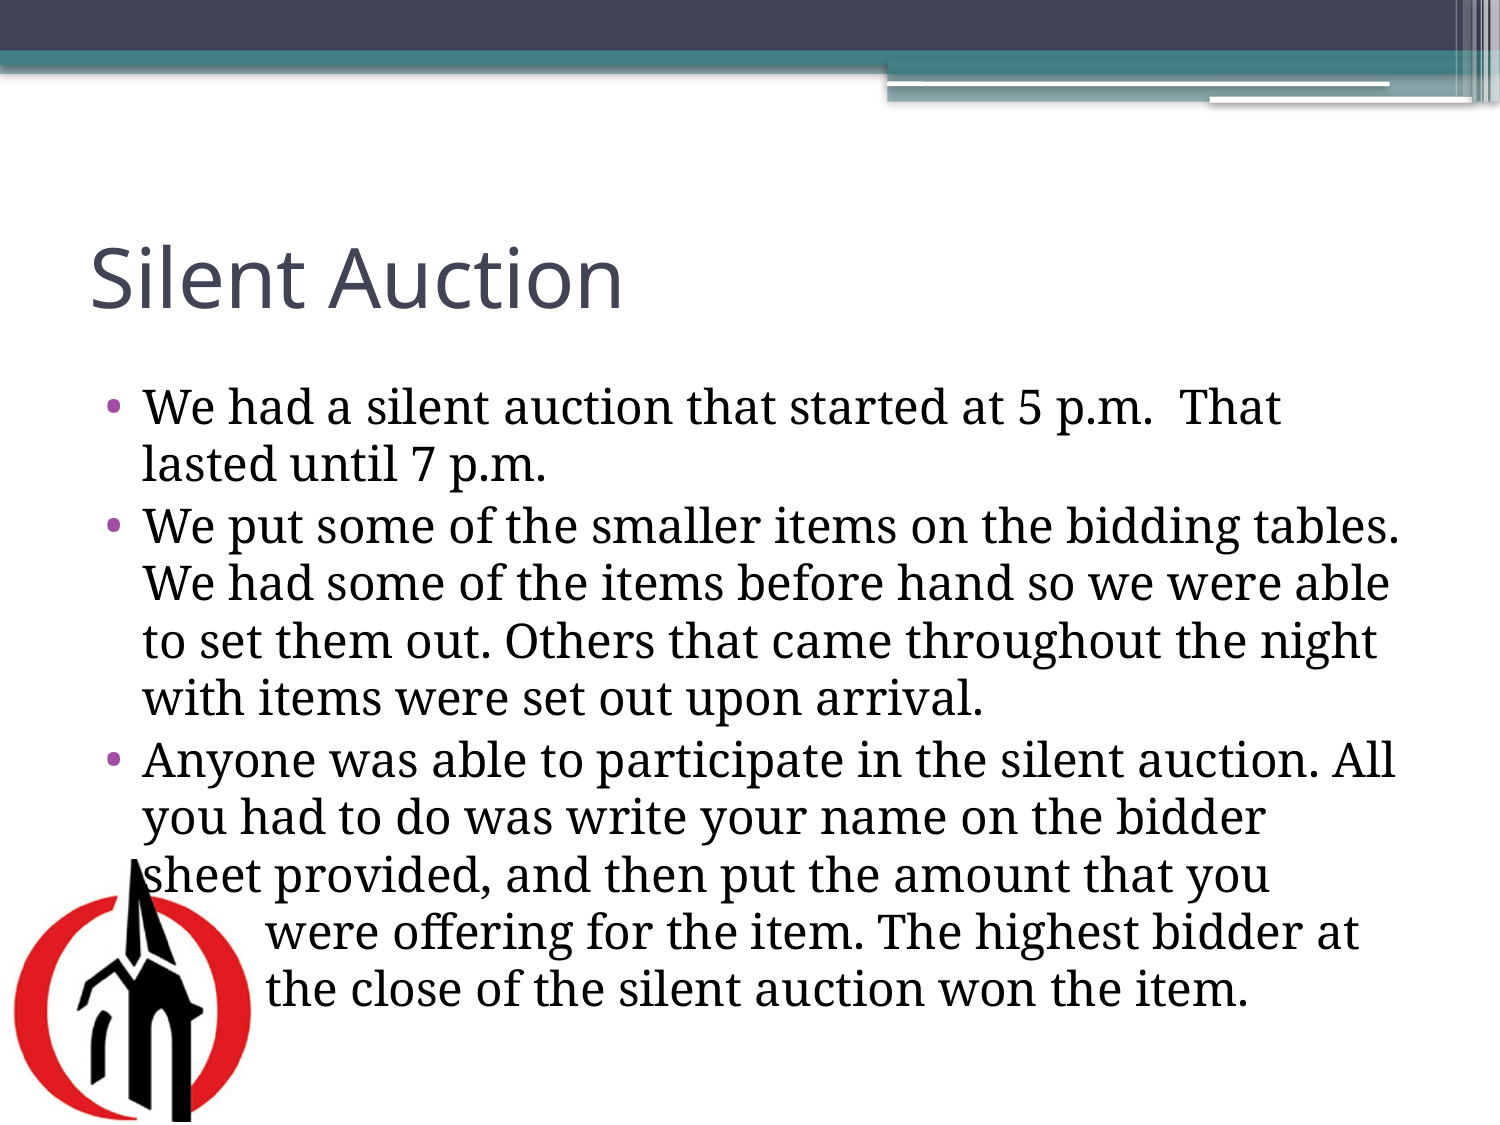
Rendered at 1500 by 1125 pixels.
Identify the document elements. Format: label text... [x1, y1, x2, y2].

title Silent Auction [75, 187, 1425, 363]
list We had a silent auction that started at 5 p.m. That lasted until 7 p.m. We put some of the smaller items on the bidding tables. We had some of the items before hand so we were able to set them out. Others that came throughout the night with items were set out upon arrival. Anyone was able to participate in the silent auction. All you had to do was write your name on the bidder sheet provided, and then put the amount that you were offering for the item. The highest bidder at the close of the silent auction won the item. [75, 368, 1425, 1079]
picture [0, 859, 263, 1122]
